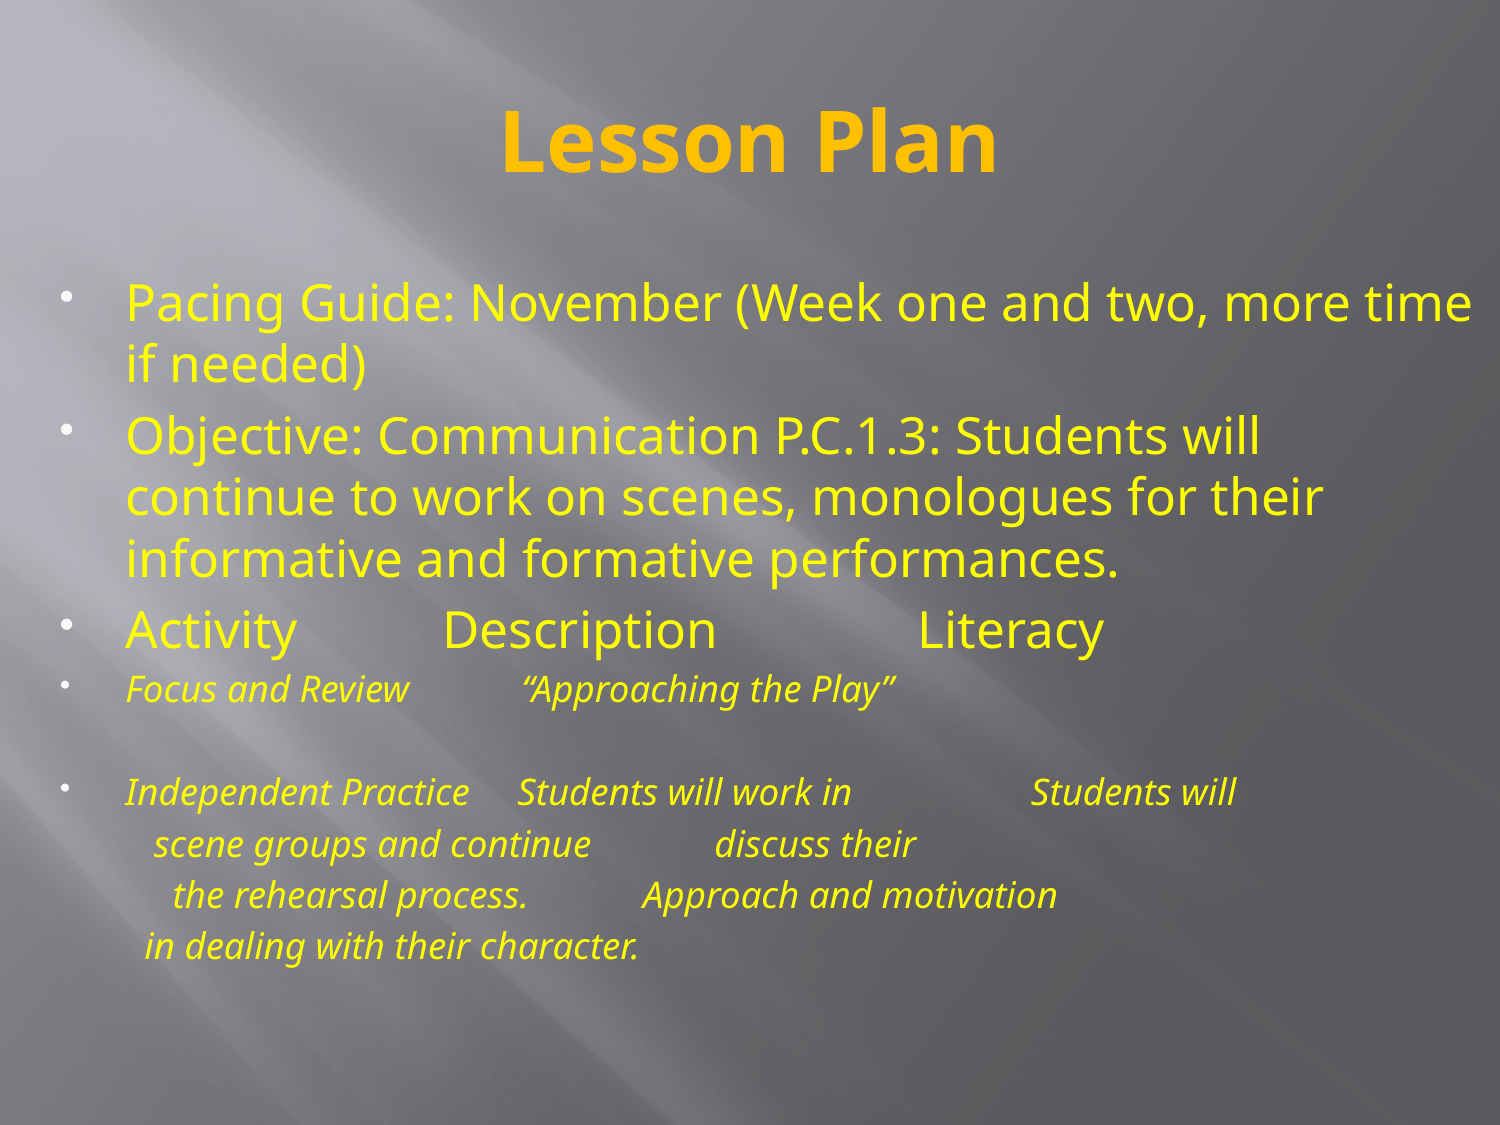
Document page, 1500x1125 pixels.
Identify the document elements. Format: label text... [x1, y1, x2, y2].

title Lesson Plan [75, 45, 1425, 233]
list Pacing Guide: November (Week one and two, more time if needed) Objective: Communication P.C.1.3: Students will continue to work on scenes, monologues for their informative and formative performances. Activity Description Literacy Focus and Review “Approaching the Play” Independent Practice Students will work in Students will scene groups and continue discuss their the rehearsal process. Approach and motivation in dealing with their character. [24, 262, 1500, 1035]
